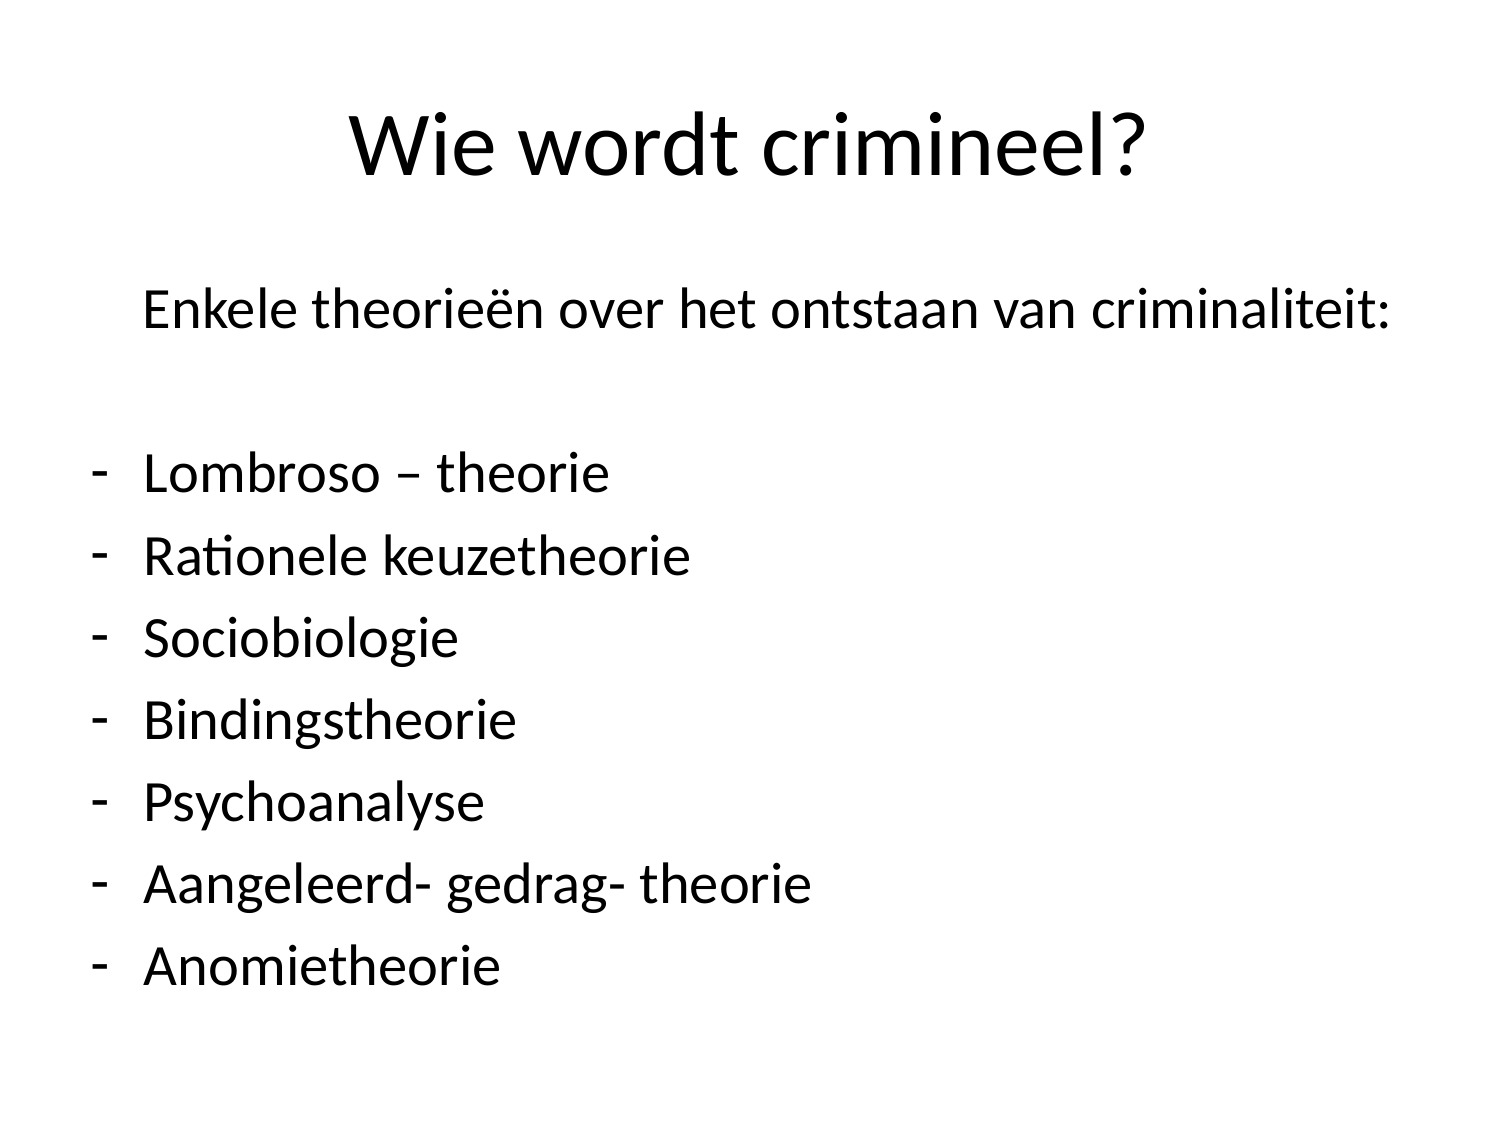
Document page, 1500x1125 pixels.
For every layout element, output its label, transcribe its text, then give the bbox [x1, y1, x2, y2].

title Wie wordt crimineel? [75, 45, 1425, 233]
list Enkele theorieën over het ontstaan van criminaliteit: Lombroso – theorie Rationele keuzetheorie Sociobiologie Bindingstheorie Psychoanalyse Aangeleerd- gedrag- theorie Anomietheorie [75, 262, 1425, 1005]
